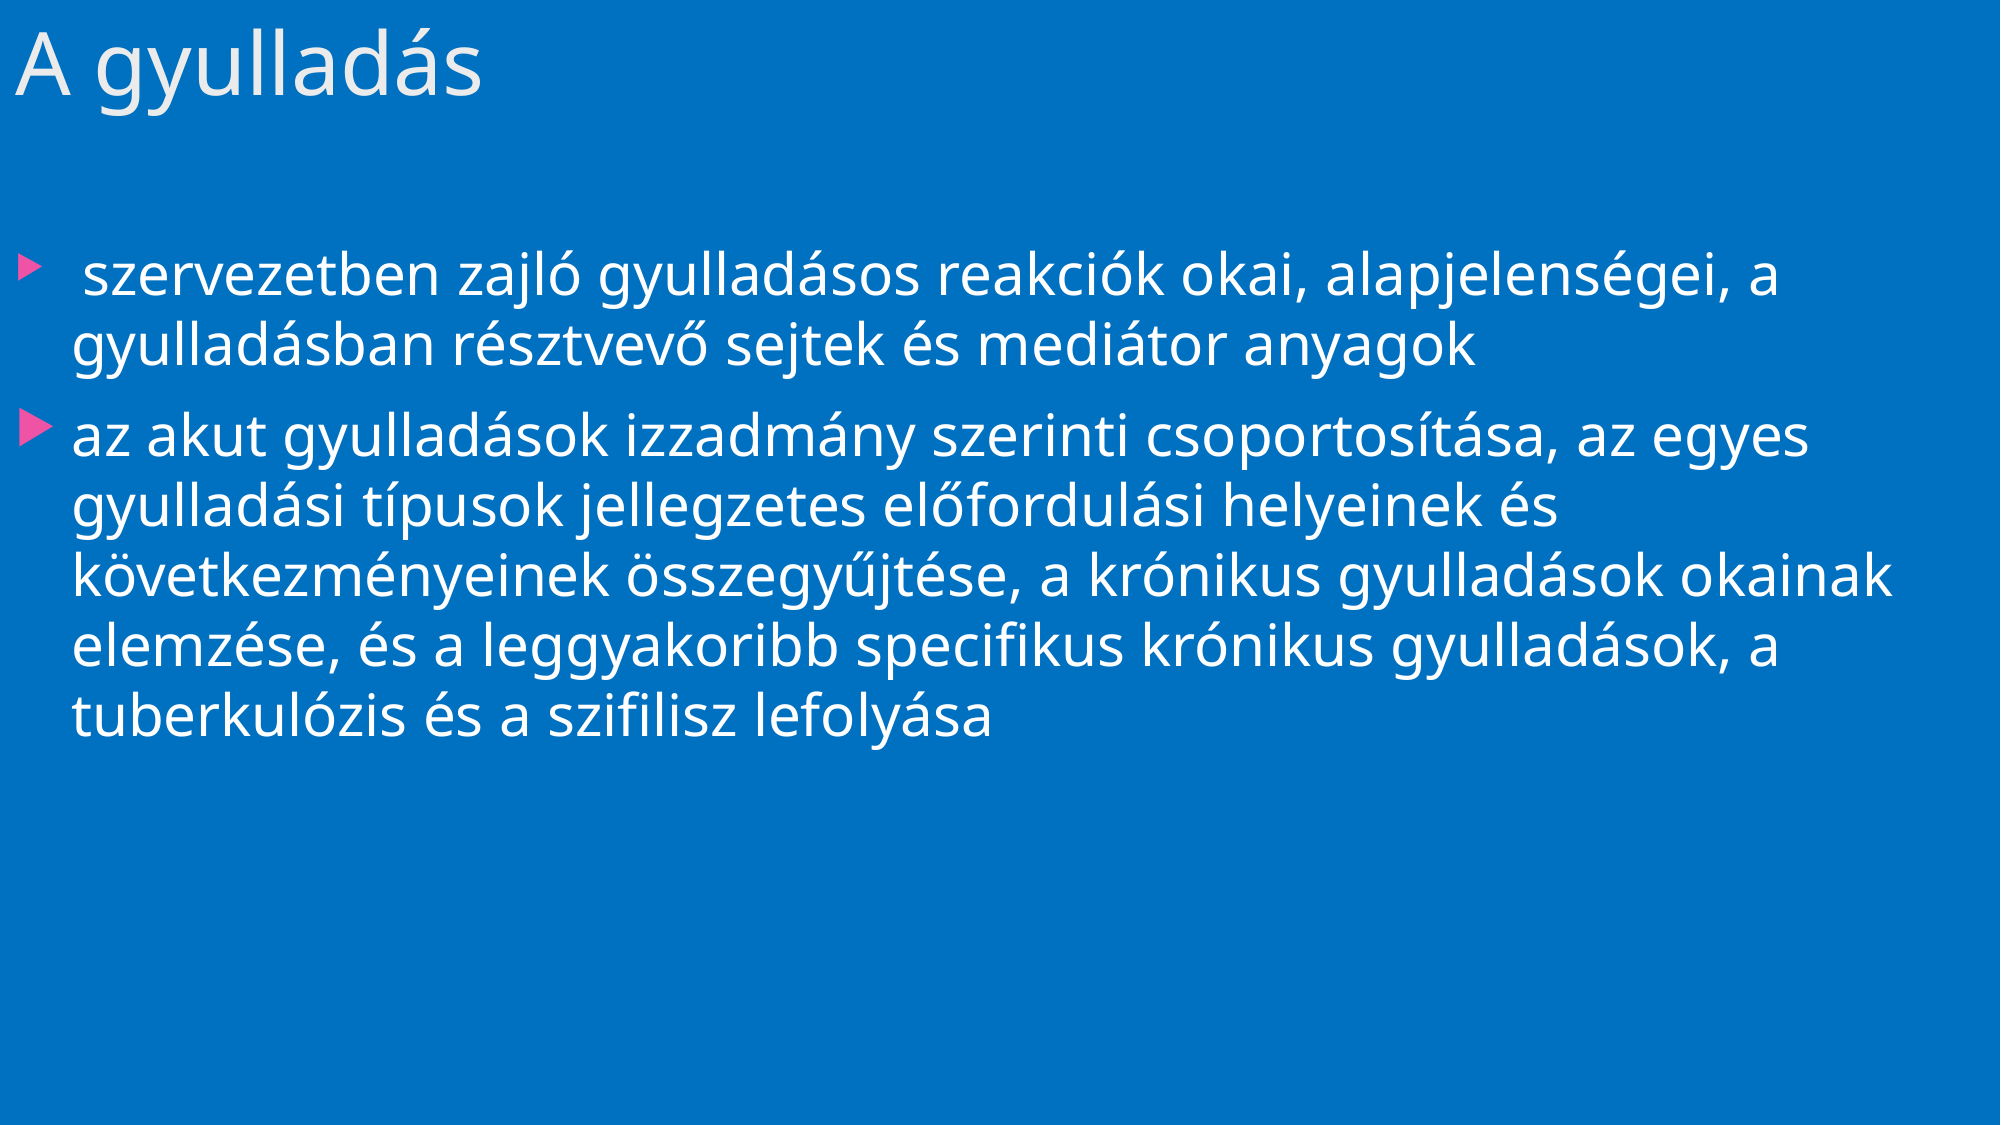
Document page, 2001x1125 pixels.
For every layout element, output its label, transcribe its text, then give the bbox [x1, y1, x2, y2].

title A gyulladás [0, 0, 1543, 229]
list szervezetben zajló gyulladásos reakciók okai, alapjelenségei, a gyulladásban résztvevő sejtek és mediátor anyagok az akut gyulladá­sok izzadmány szerinti csoportosítása, az egyes gyulladási típusok jellegzetes előfordulási helyeinek és következményeinek összegyűjtése, a krónikus gyulladások okainak elemzése, és a leggyakoribb specifikus krónikus gyulladások, a tuberkulózis és a szifilisz lefolyása [0, 229, 2000, 1090]
